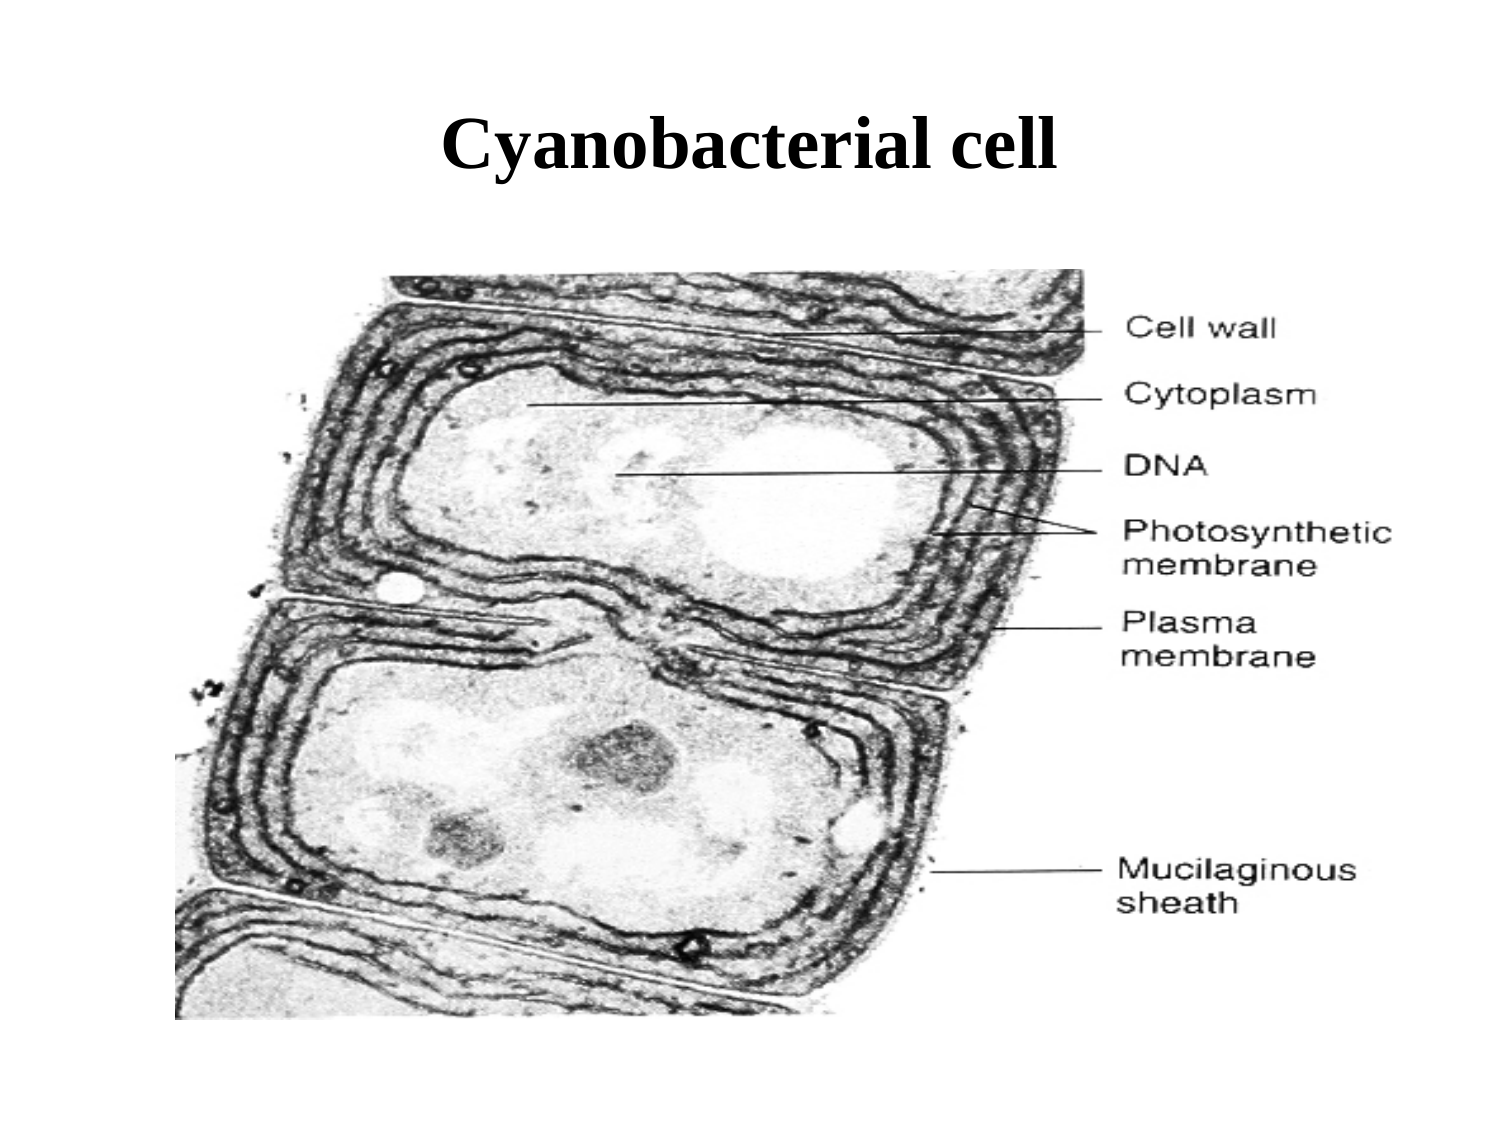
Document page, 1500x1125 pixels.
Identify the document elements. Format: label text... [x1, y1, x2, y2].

picture [175, 269, 1407, 1020]
title Cyanobacterial cell [75, 45, 1425, 233]
